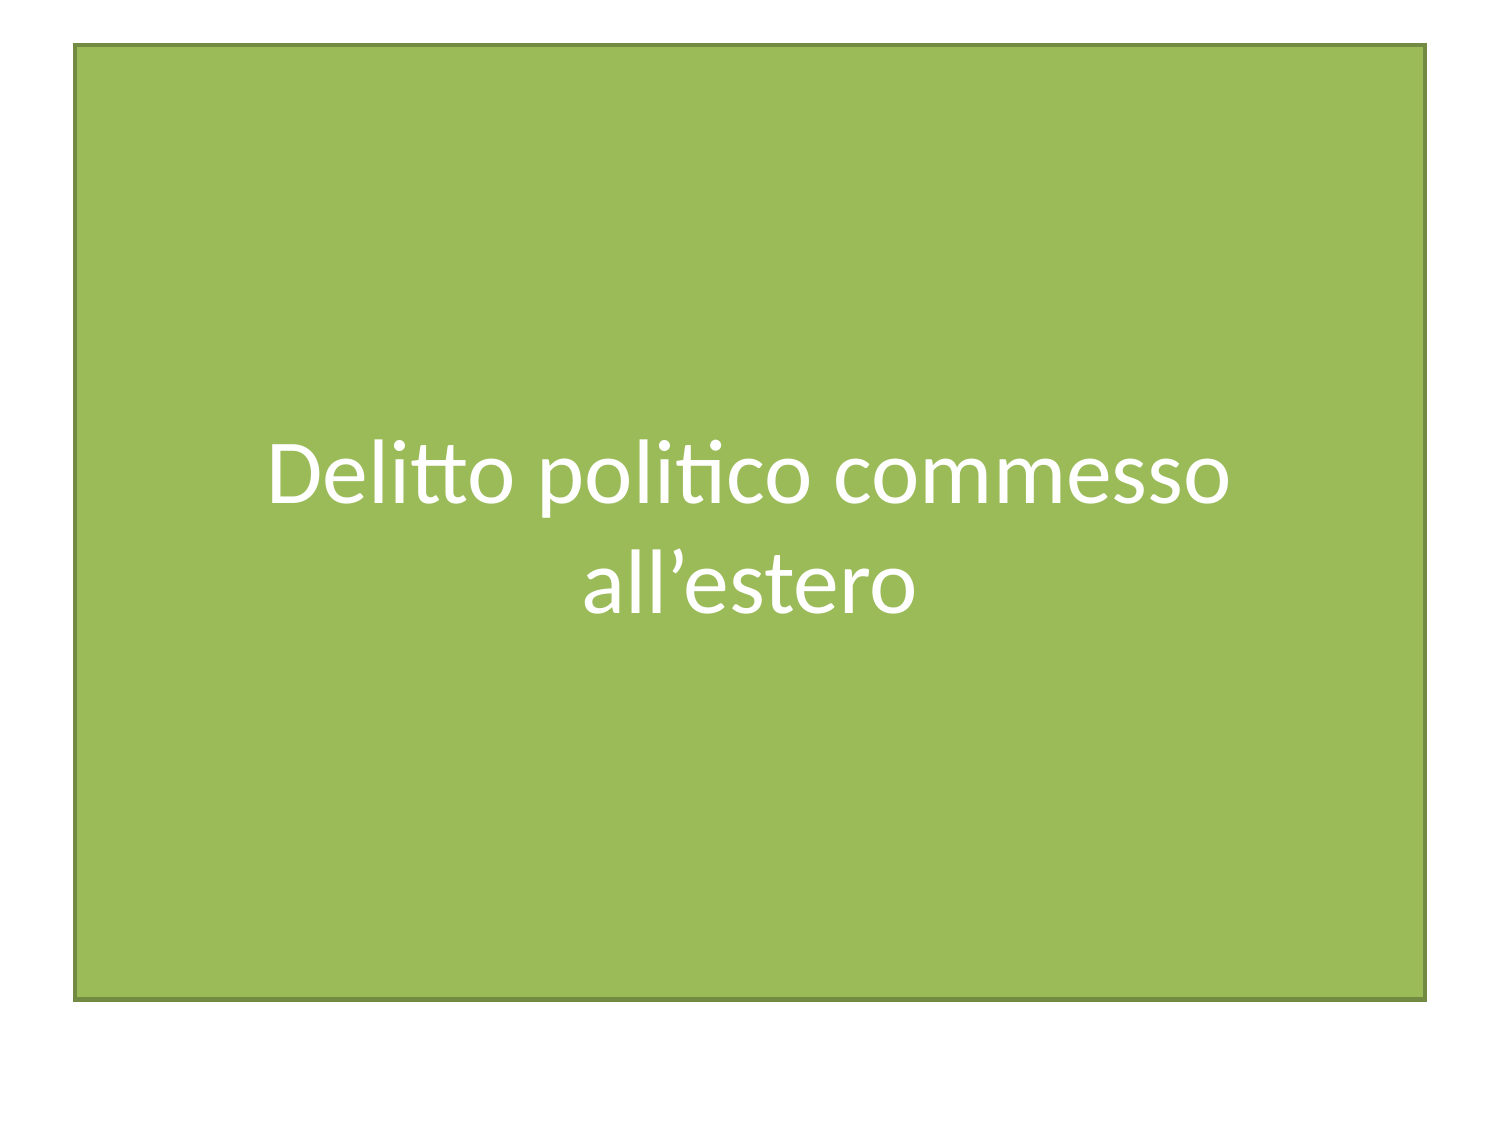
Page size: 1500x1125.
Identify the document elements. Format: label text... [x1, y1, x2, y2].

title Delitto politico commesso all’estero [73, 43, 1427, 1002]
